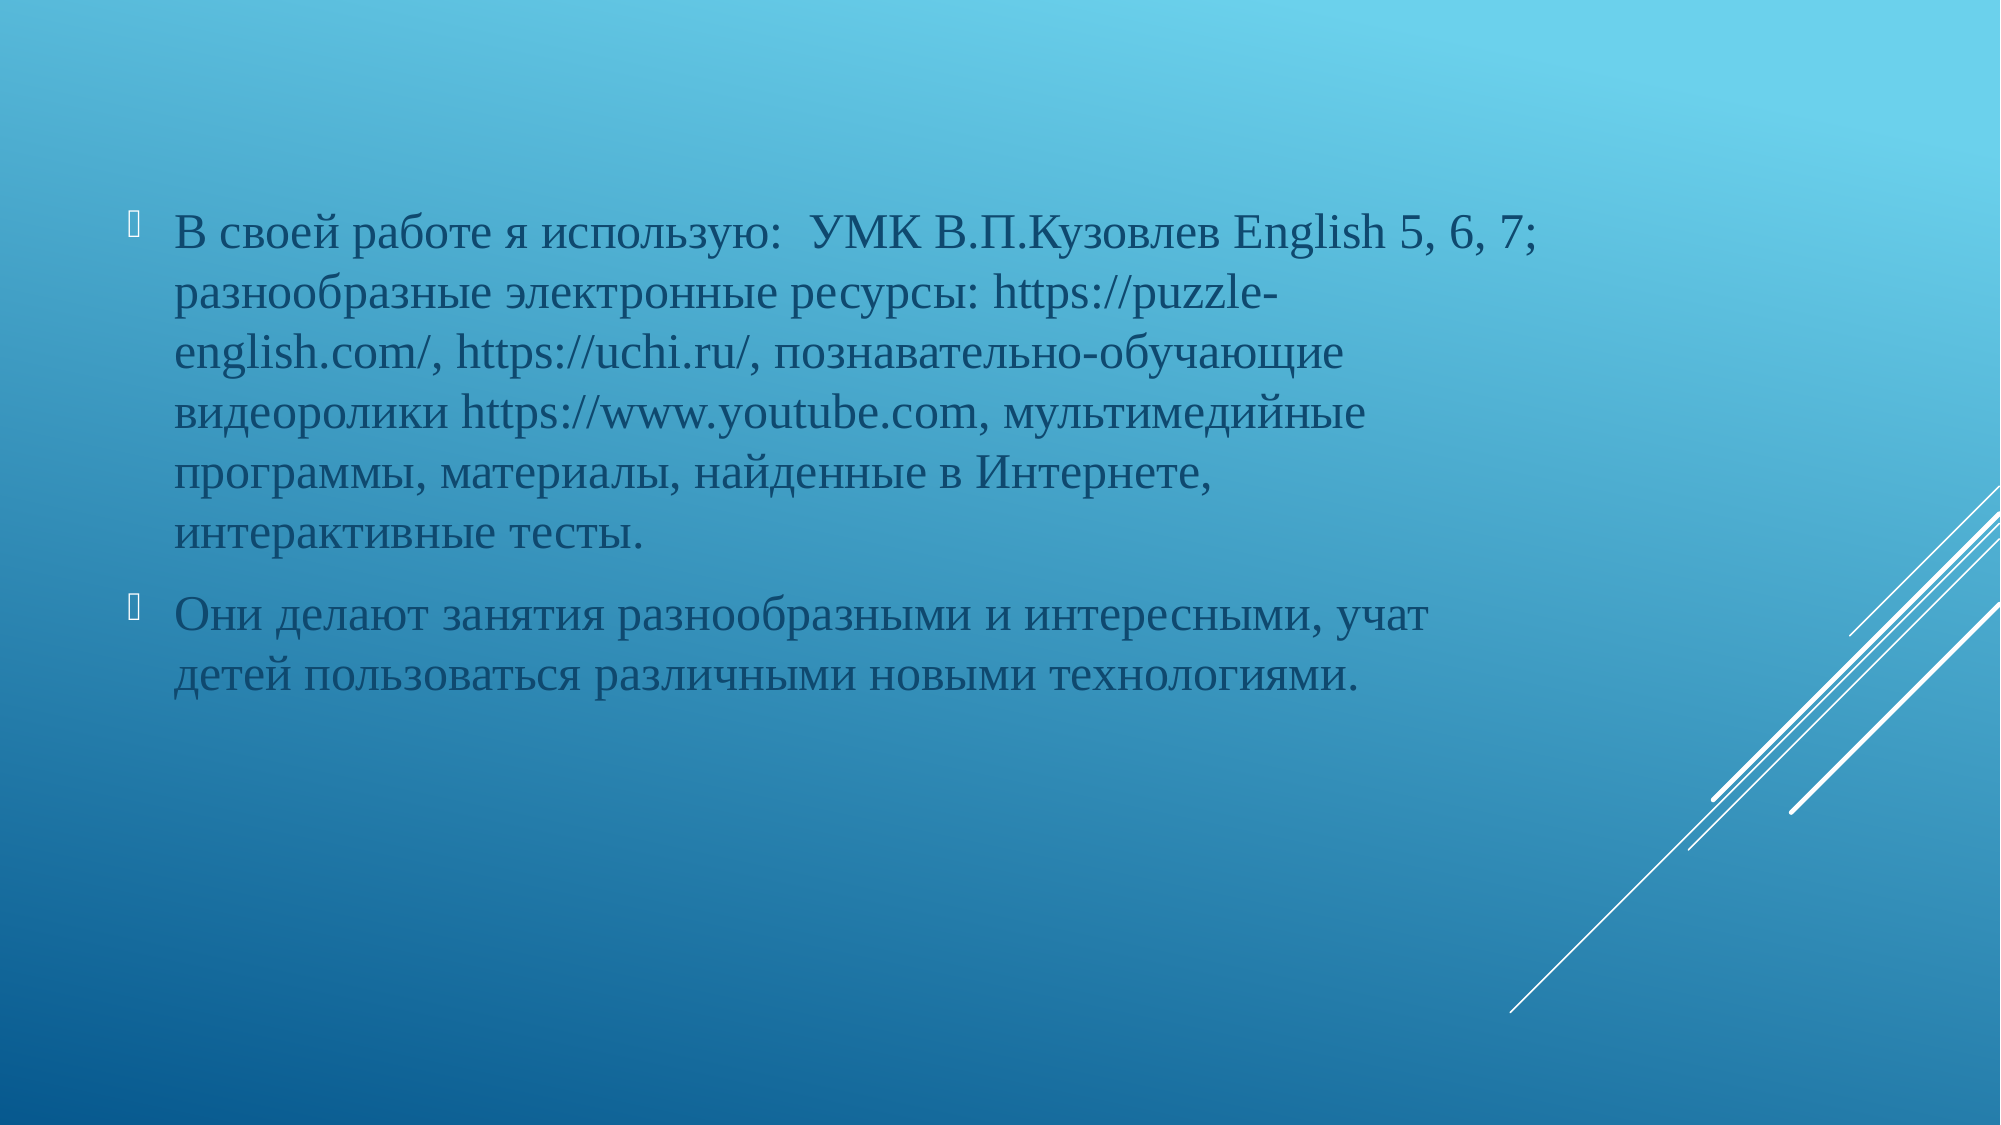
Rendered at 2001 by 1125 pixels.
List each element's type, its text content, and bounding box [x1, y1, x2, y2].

list В своей работе я использую: УМК В.П.Кузовлев English 5, 6, 7; разнообразные электронные ресурсы: https://puzzle-english.com/, https://uchi.ru/, познавательно-обучающие видеоролики https://www.youtube.com, мультимедийные программы, материалы, найденные в Интернете, интерактивные тесты. Они делают занятия разнообразными и интересными, учат детей пользоваться различными новыми технологиями. [112, 112, 1560, 858]
